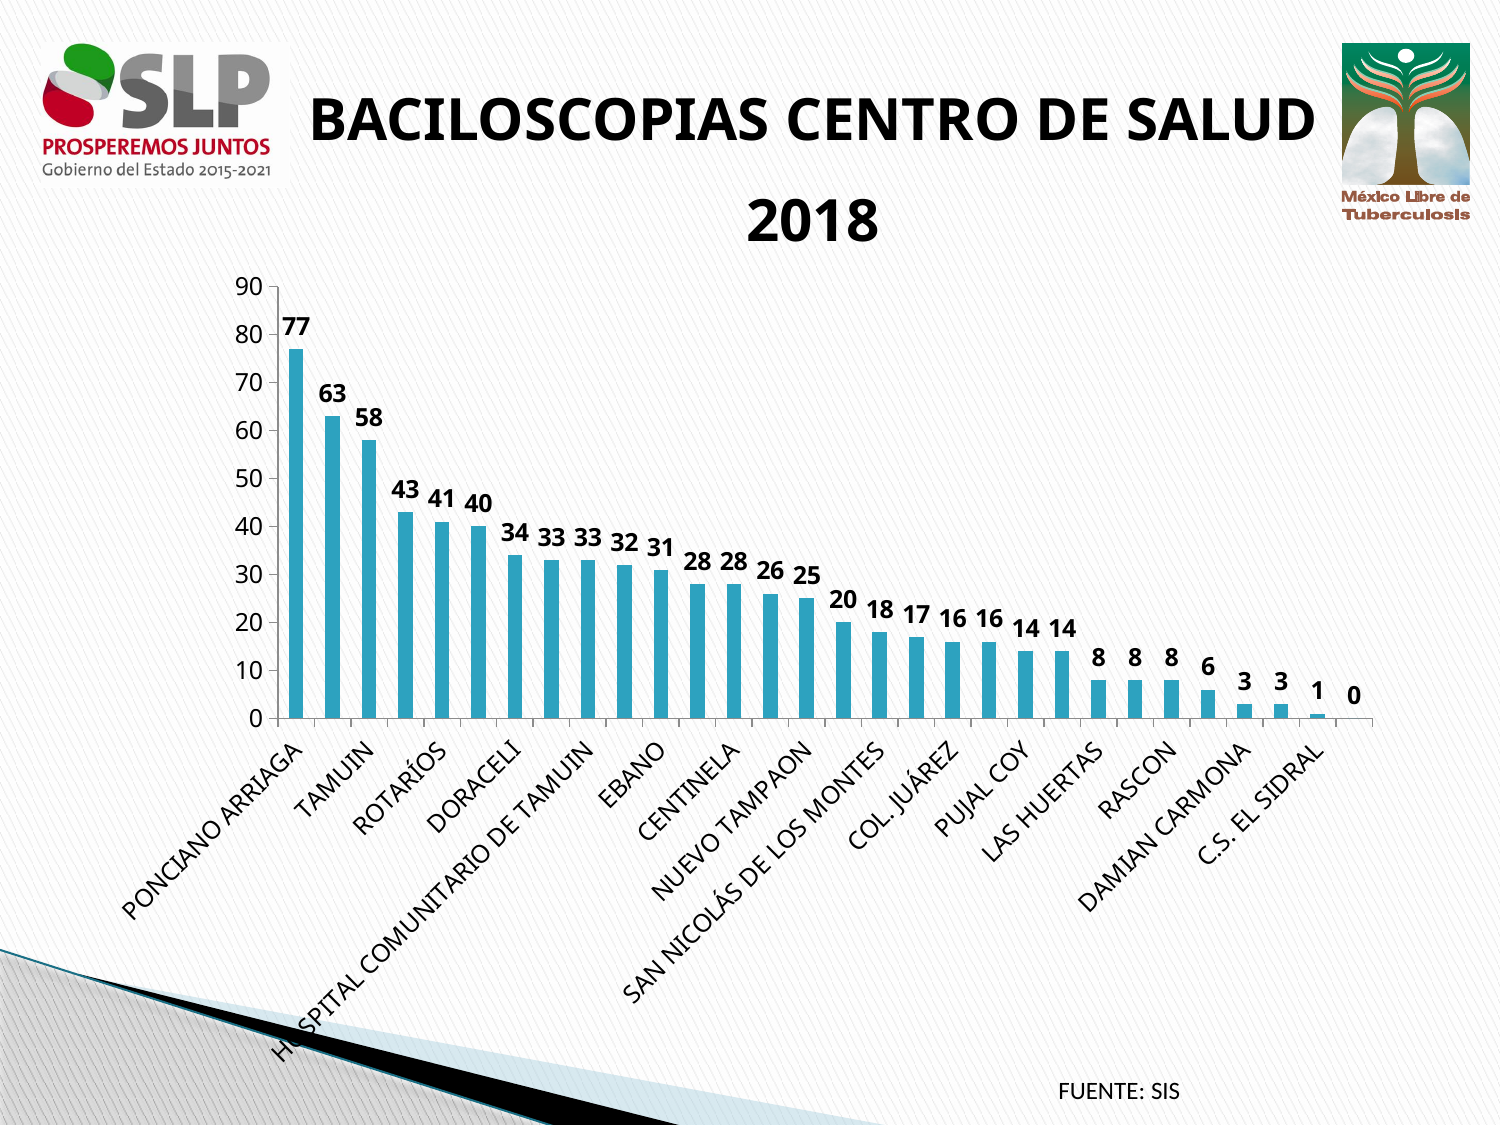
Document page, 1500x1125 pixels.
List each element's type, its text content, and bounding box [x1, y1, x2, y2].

picture [40, 42, 290, 188]
chart [87, 252, 1399, 1088]
picture [1340, 42, 1471, 221]
text_box BACILOSCOPIAS CENTRO DE SALUD 2018 [222, 74, 1404, 262]
text_box FUENTE: SIS [1043, 1066, 1467, 1112]
